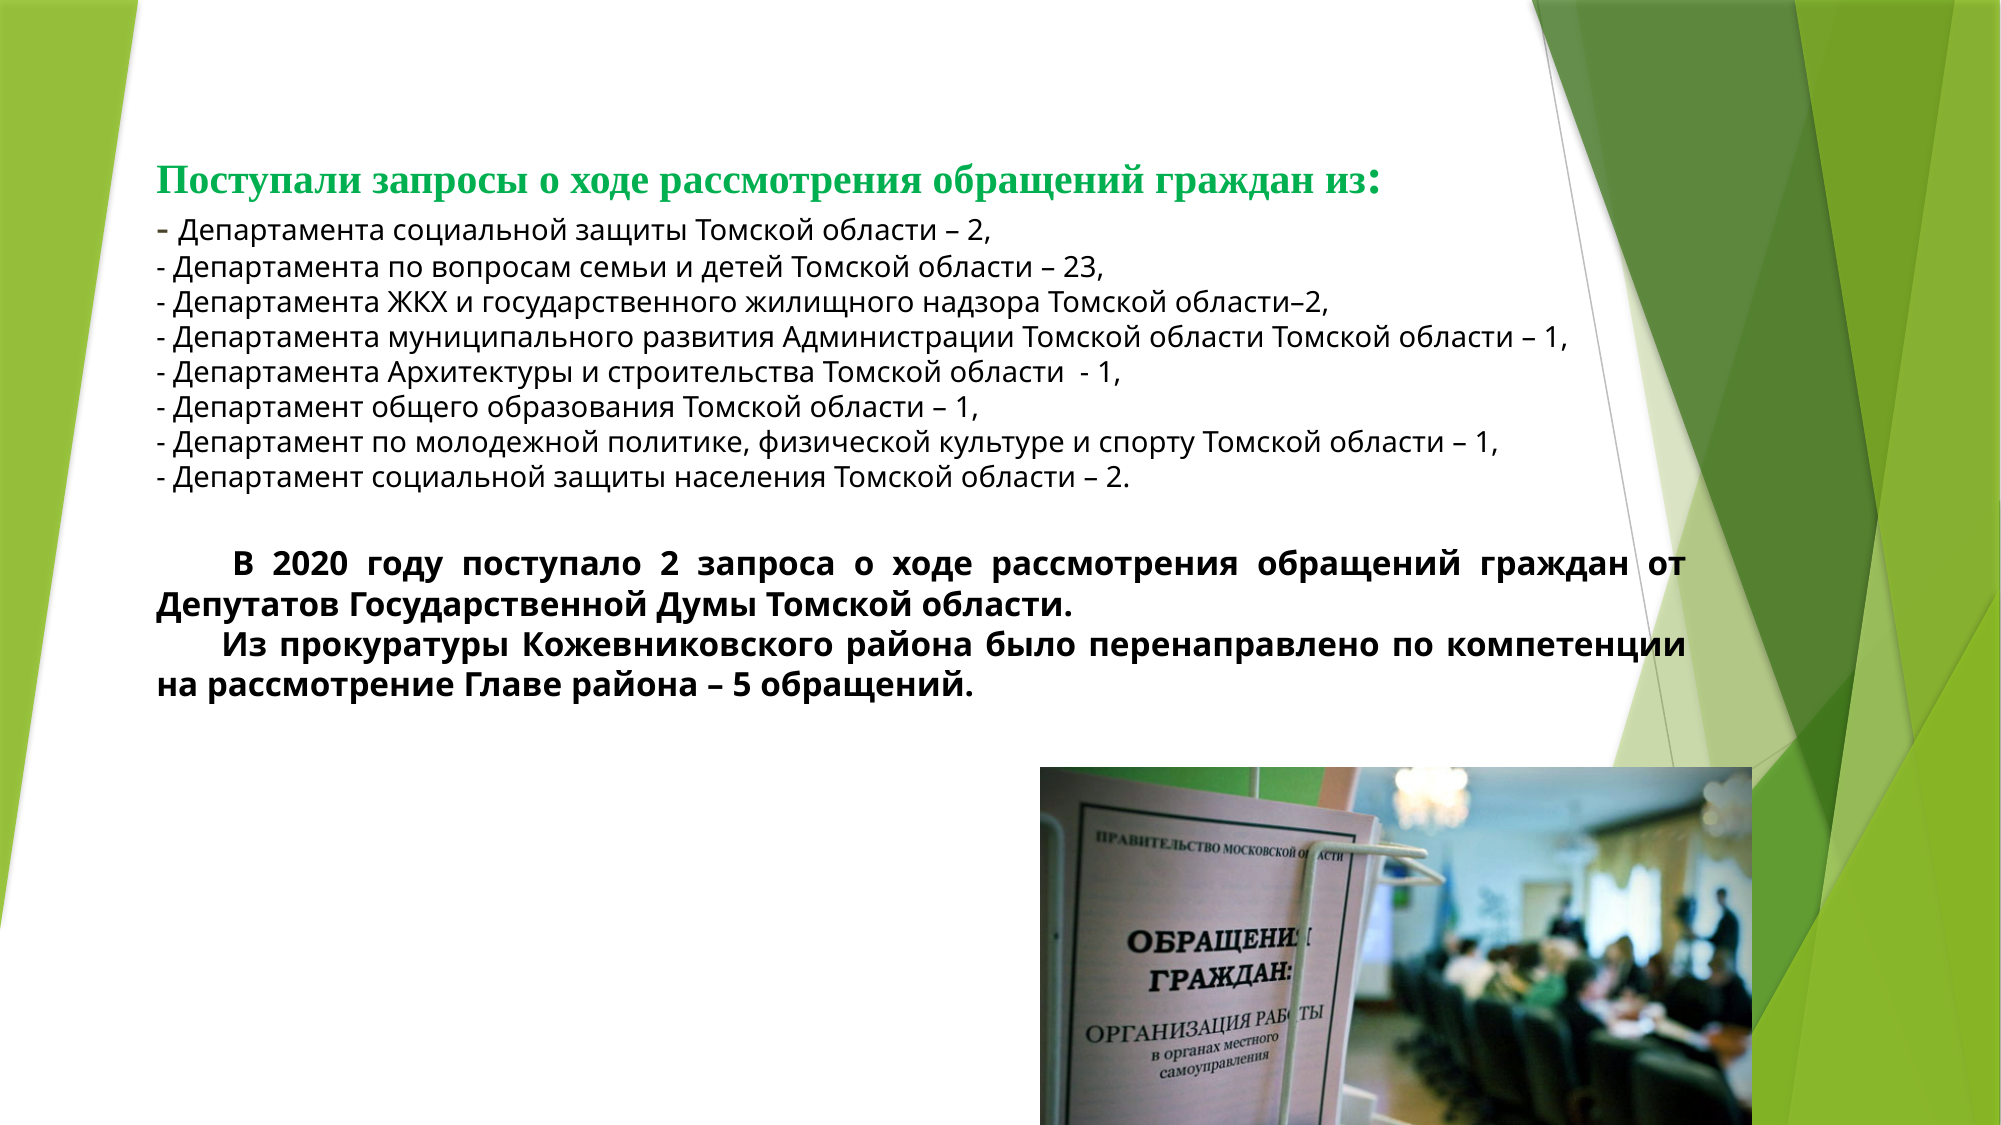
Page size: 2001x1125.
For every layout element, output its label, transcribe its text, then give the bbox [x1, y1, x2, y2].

text_box Поступали запросы о ходе рассмотрения обращений граждан из: - Департамента социальной защиты Томской области – 2, - Департамента по вопросам семьи и детей Томской области – 23, - Департамента ЖКХ и государственного жилищного надзора Томской области–2, - Департамента муниципального развития Администрации Томской области Томской области – 1, - Департамента Архитектуры и строительства Томской области - 1, - Департамент общего образования Томской области – 1, - Департамент по молодежной политике, физической культуре и спорту Томской области – 1, - Департамент социальной защиты населения Томской области – 2. В 2020 году поступало 2 запроса о ходе рассмотрения обращений граждан от Депутатов Государственной Думы Томской области. Из прокуратуры Кожевниковского района было перенаправлено по компетенции на рассмотрение Главе района – 5 обращений. [141, 135, 1704, 835]
picture [1039, 767, 1752, 1125]
